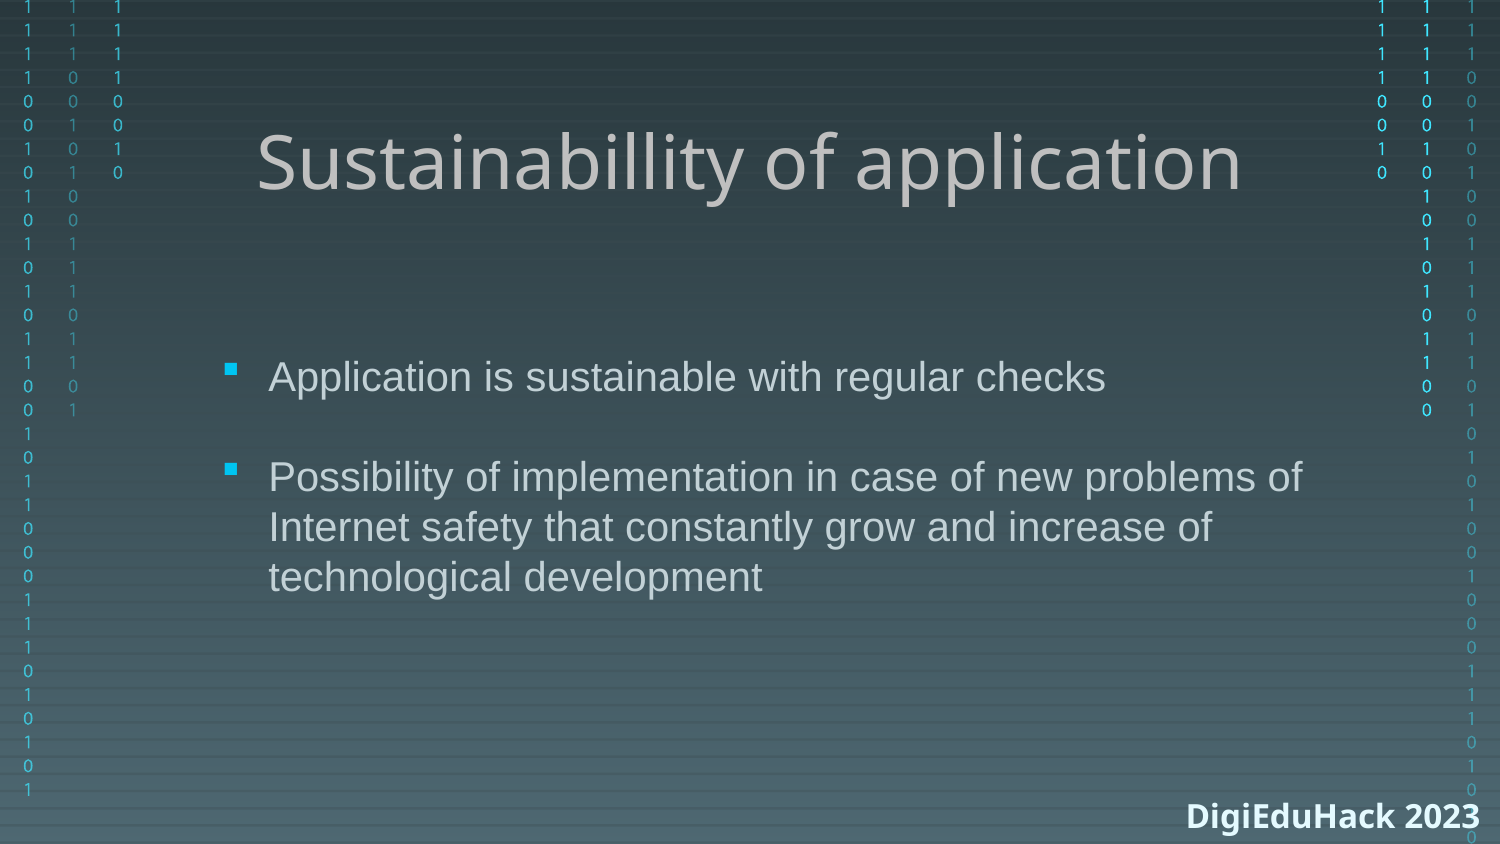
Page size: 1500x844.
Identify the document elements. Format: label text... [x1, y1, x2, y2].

title Sustainabillity of application [11, 99, 1488, 197]
text_box Application is sustainable with regular checks Possibility of implementation in case of new problems of Internet safety that constantly grow and increase of technological development [206, 342, 1324, 658]
text_box DigiEduHack 2023 [1049, 780, 1500, 844]
